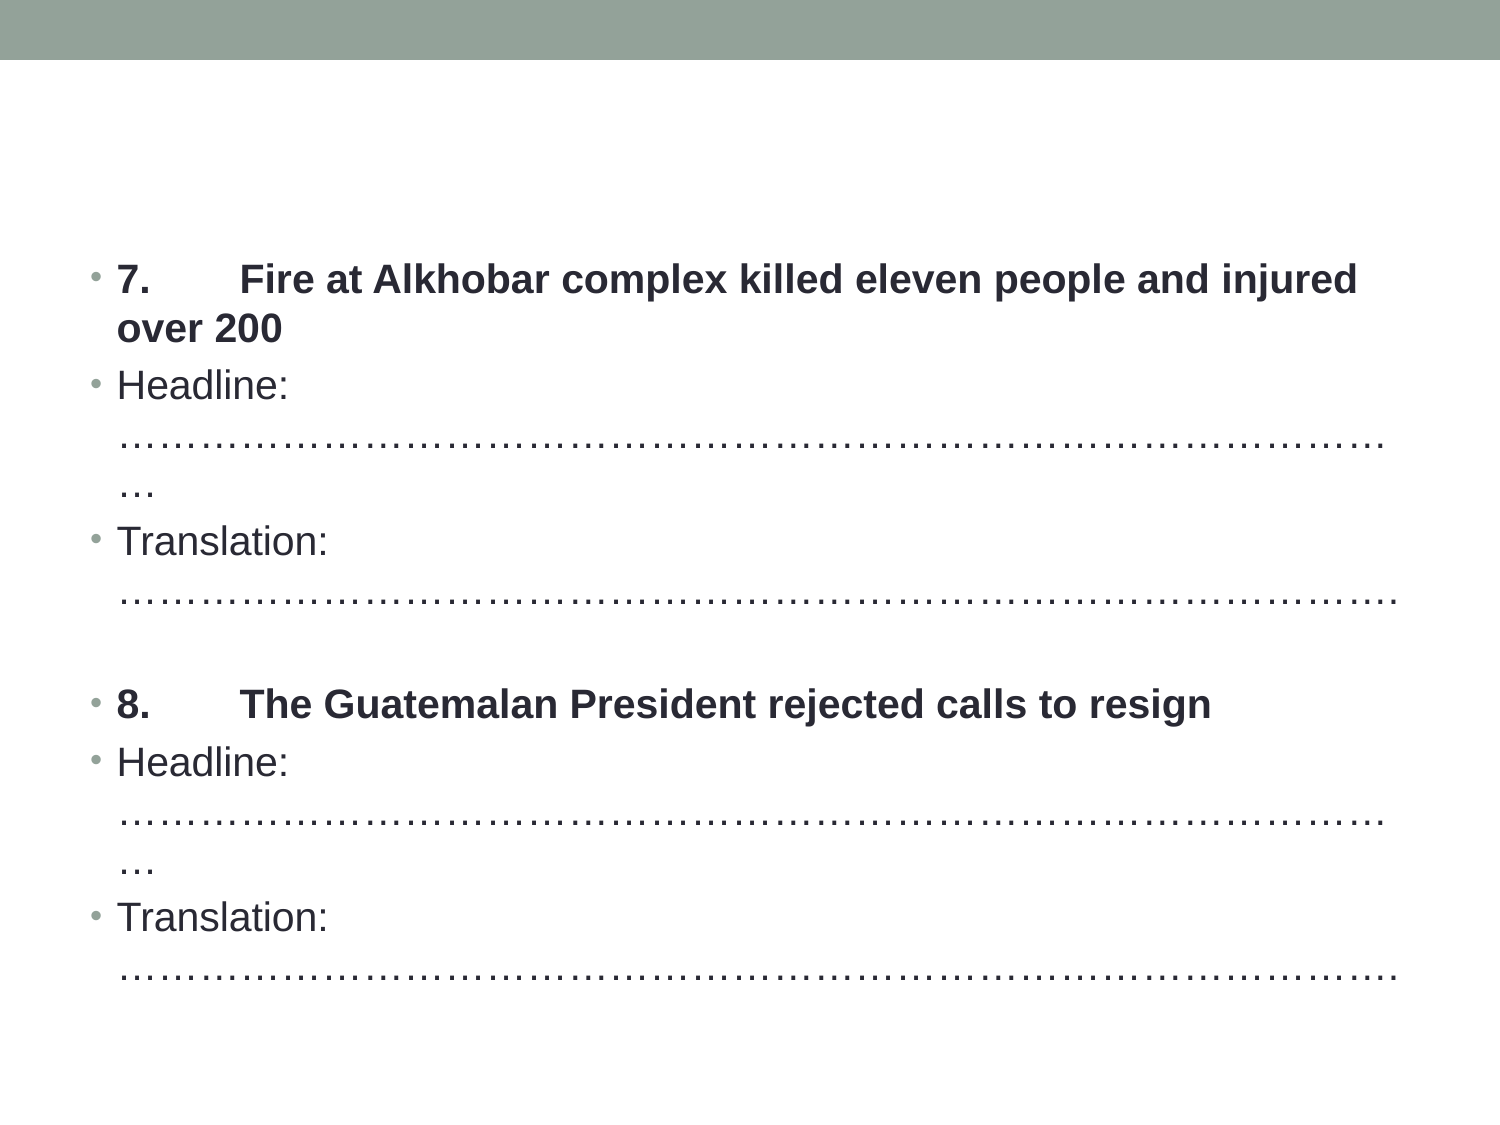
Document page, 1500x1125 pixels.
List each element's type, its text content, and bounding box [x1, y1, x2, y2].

list 7. Fire at Alkhobar complex killed eleven people and injured over 200 Headline: …………………………………………………………………………………… Translation: …………………………………………………………………………………. 8. The Guatemalan President rejected calls to resign Headline: …………………………………………………………………………………… Translation: …………………………………………………………………………………. [75, 187, 1425, 1063]
